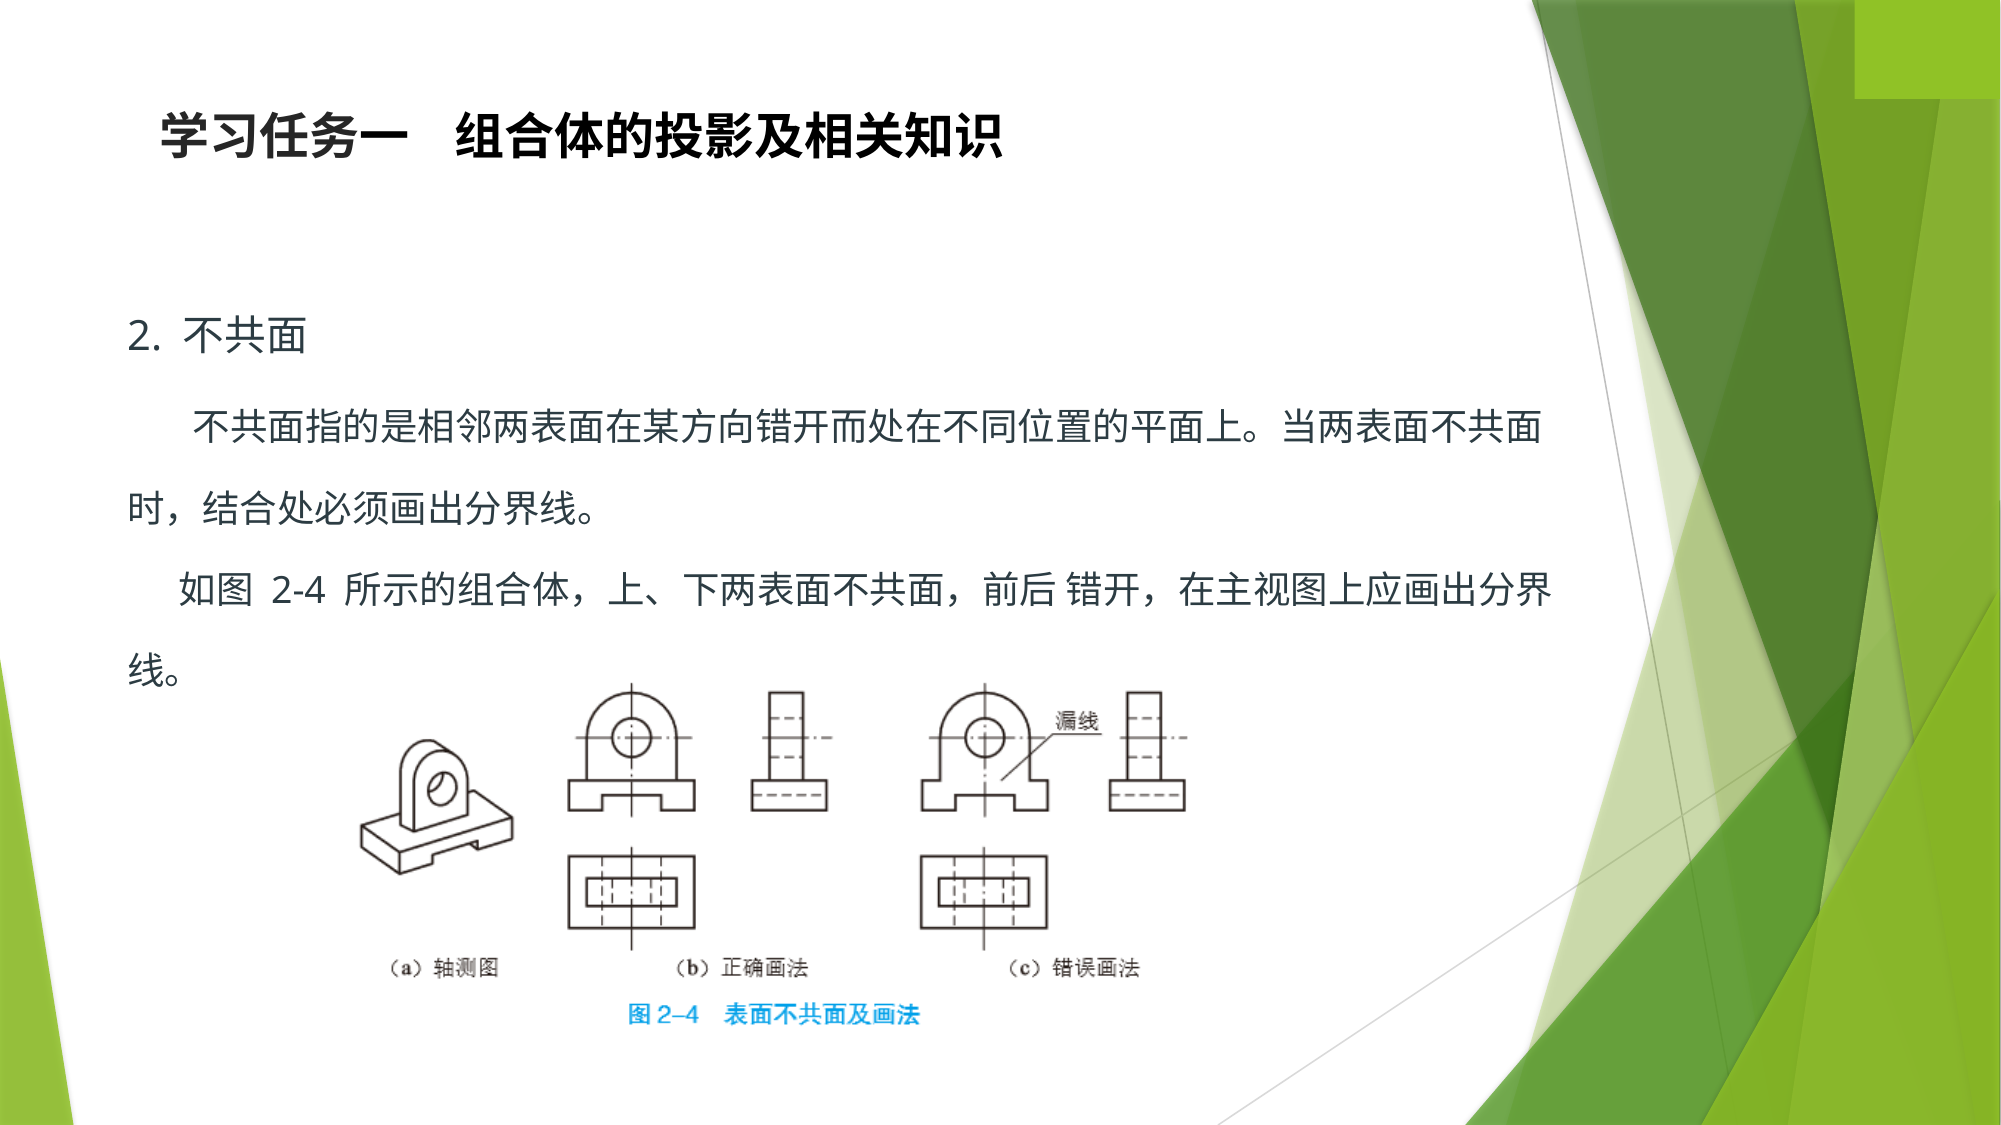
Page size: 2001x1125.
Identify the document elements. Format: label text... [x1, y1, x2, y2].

picture [352, 666, 1221, 1039]
text_box [1853, 0, 2000, 100]
text_box 2. 不共面 不共面指的是相邻两表面在某方向错开而处在不同位置的平面上。当两表面不共面时，结合处必须画出分界线。 如图 2-4 所示的组合体，上、下两表面不共面，前后 错开，在主视图上应画出分界线。 [112, 261, 1582, 633]
text_box 学习任务一 组合体的投影及相关知识 [144, 85, 1856, 216]
